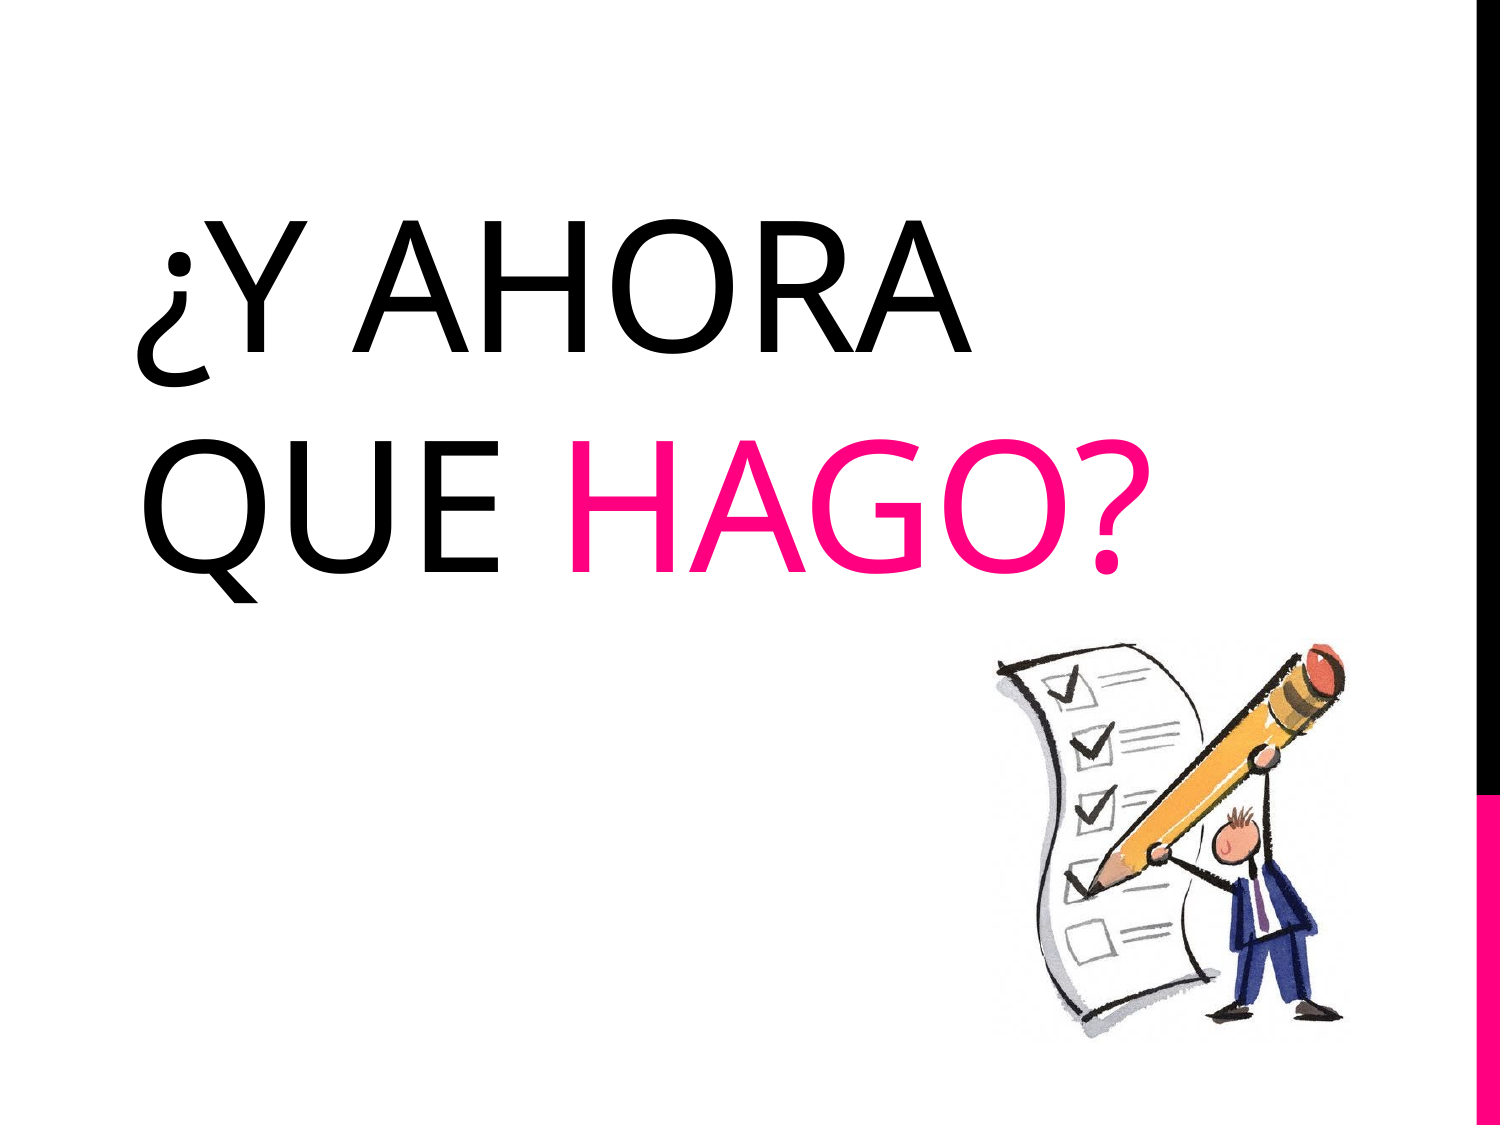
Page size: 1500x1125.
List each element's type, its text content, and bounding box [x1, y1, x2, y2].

title ¿Y ahora que hago? [118, 101, 1394, 677]
picture [991, 637, 1351, 1043]
